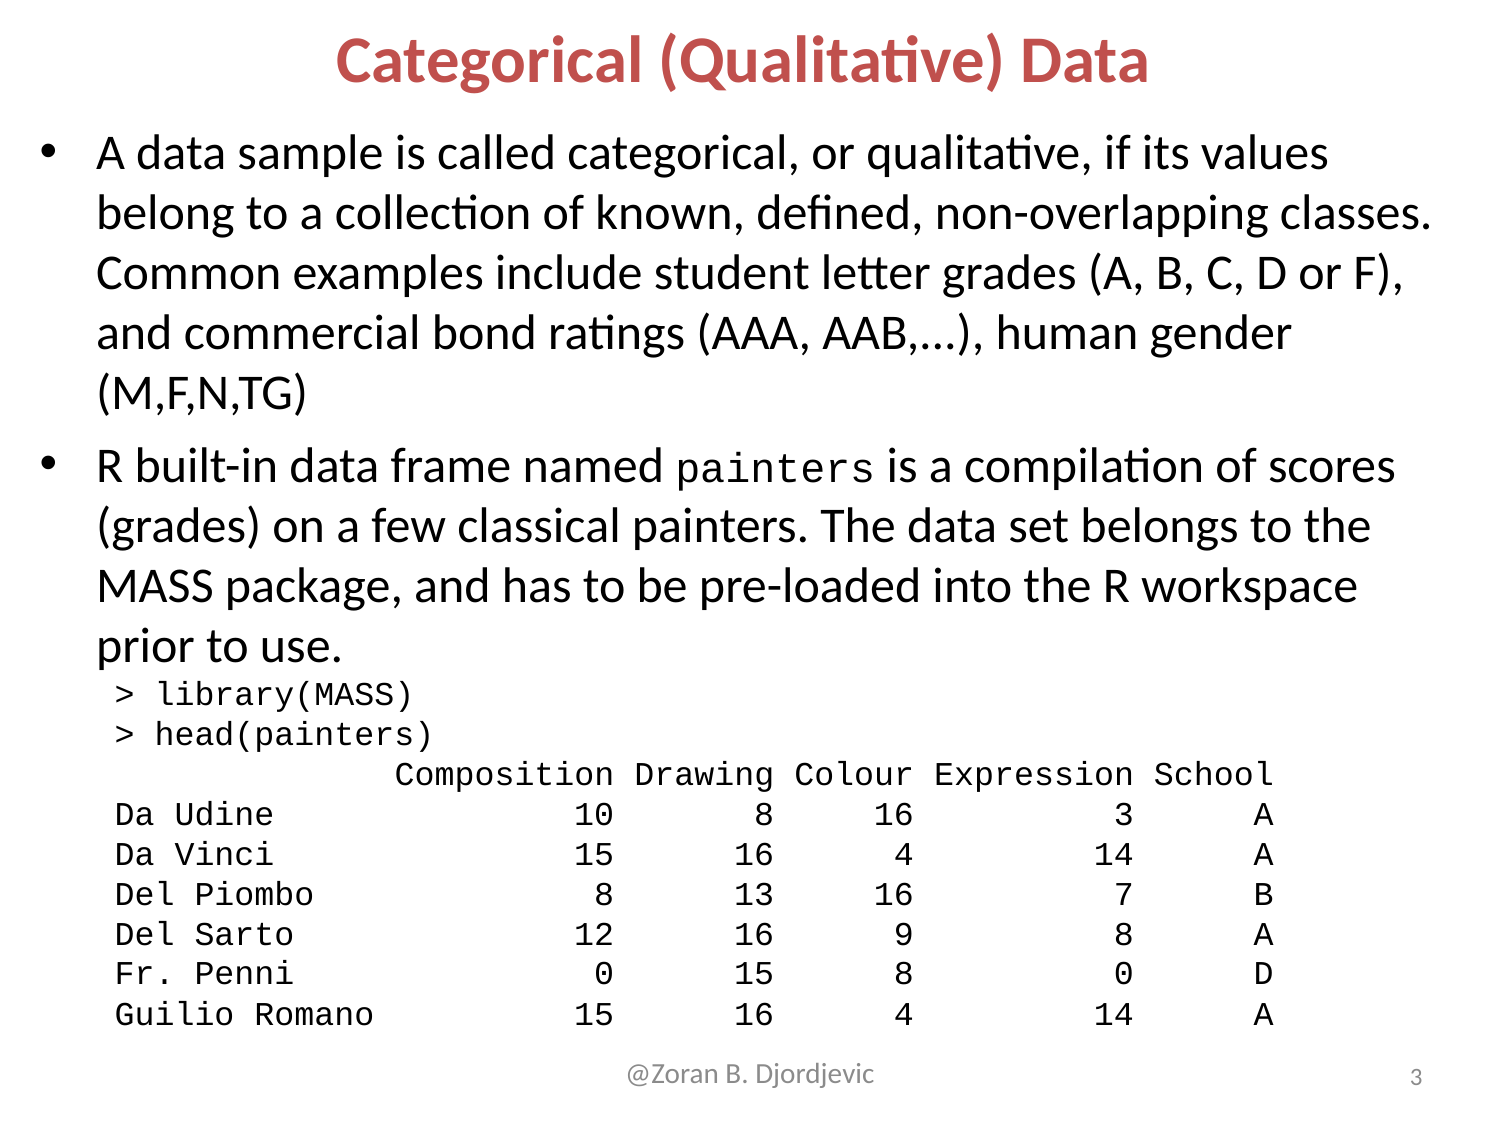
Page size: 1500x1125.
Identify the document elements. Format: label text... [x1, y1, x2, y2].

text_box A data sample is called categorical, or qualitative, if its values belong to a collection of known, defined, non-overlapping classes. Common examples include student letter grades (A, B, C, D or F), and commercial bond ratings (AAA, AAB,...), human gender (M,F,N,TG) R built-in data frame named painters is a compilation of scores (grades) on a few classical painters. The data set belongs to the MASS package, and has to be pre-loaded into the R workspace prior to use. > library(MASS) > head(painters) Composition Drawing Colour Expression School Da Udine 10 8 16 3 A Da Vinci 15 16 4 14 A Del Piombo 8 13 16 7 B Del Sarto 12 16 9 8 A Fr. Penni 0 15 8 0 D Guilio Romano 15 16 4 14 A [24, 112, 1463, 1039]
title Categorical (Qualitative) Data [106, 6, 1382, 107]
footer @Zoran B. Djordjevic [512, 1043, 988, 1100]
slide_number 3 [1362, 1050, 1438, 1100]
